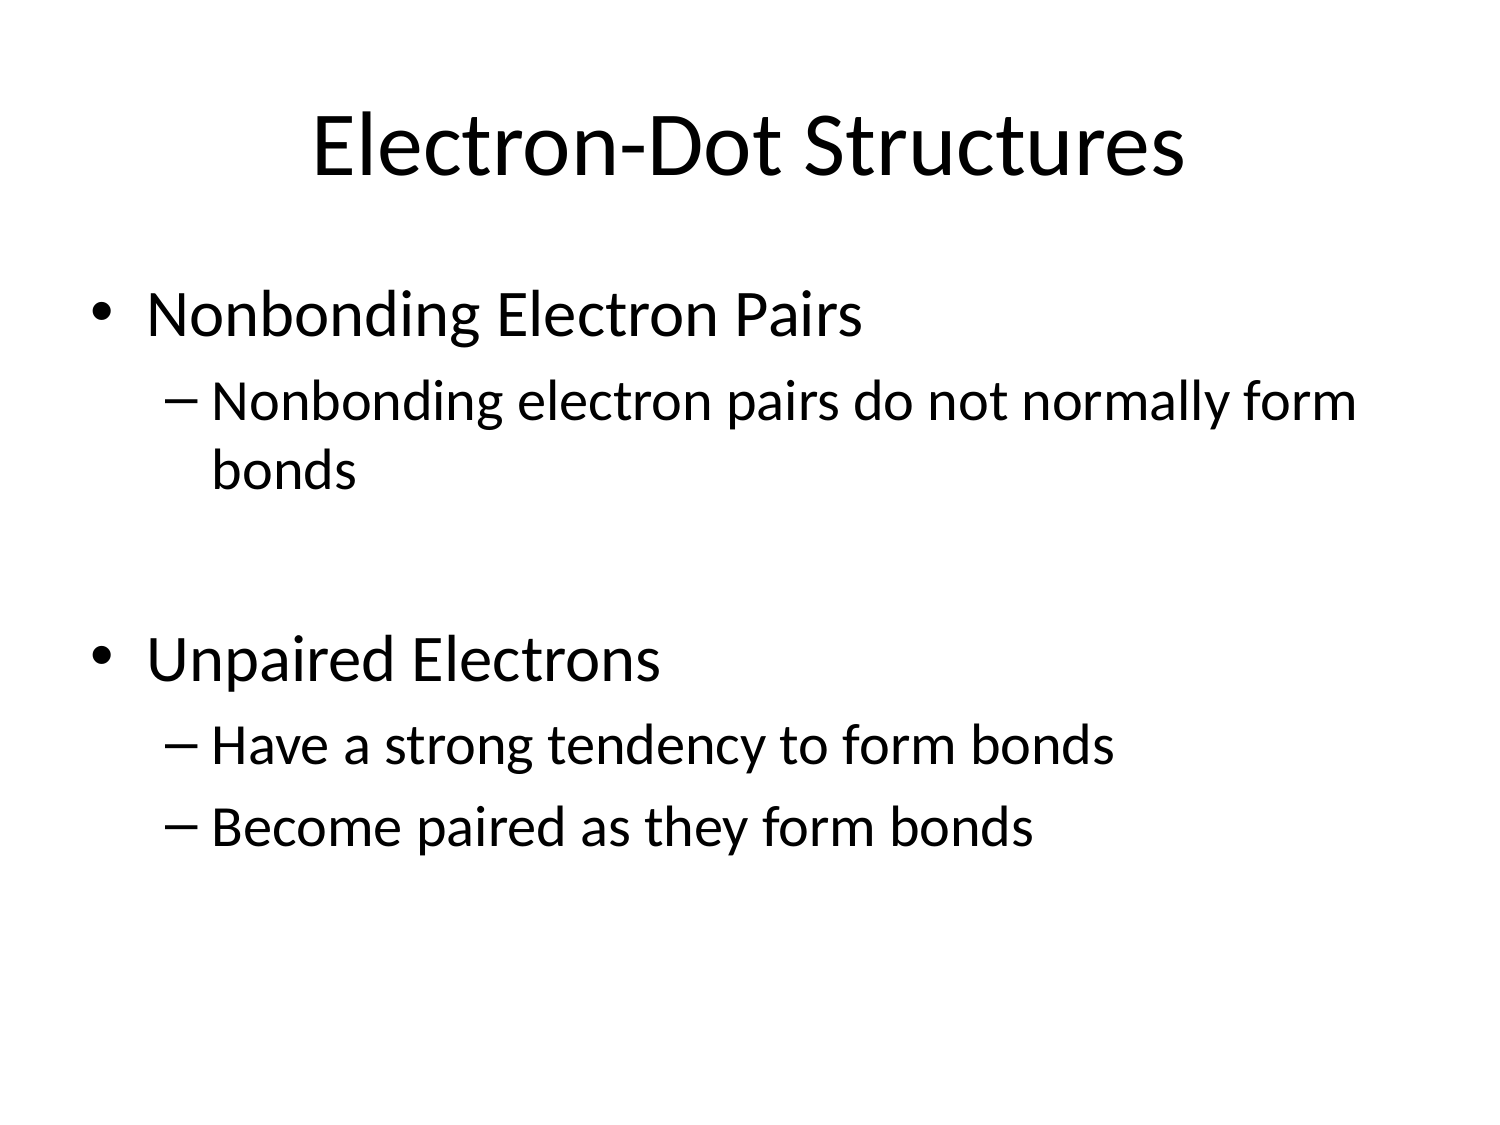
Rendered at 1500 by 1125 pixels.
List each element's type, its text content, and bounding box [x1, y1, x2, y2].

title Electron-Dot Structures [75, 45, 1425, 233]
list Nonbonding Electron Pairs Nonbonding electron pairs do not normally form bonds Unpaired Electrons Have a strong tendency to form bonds Become paired as they form bonds [75, 262, 1425, 1005]
